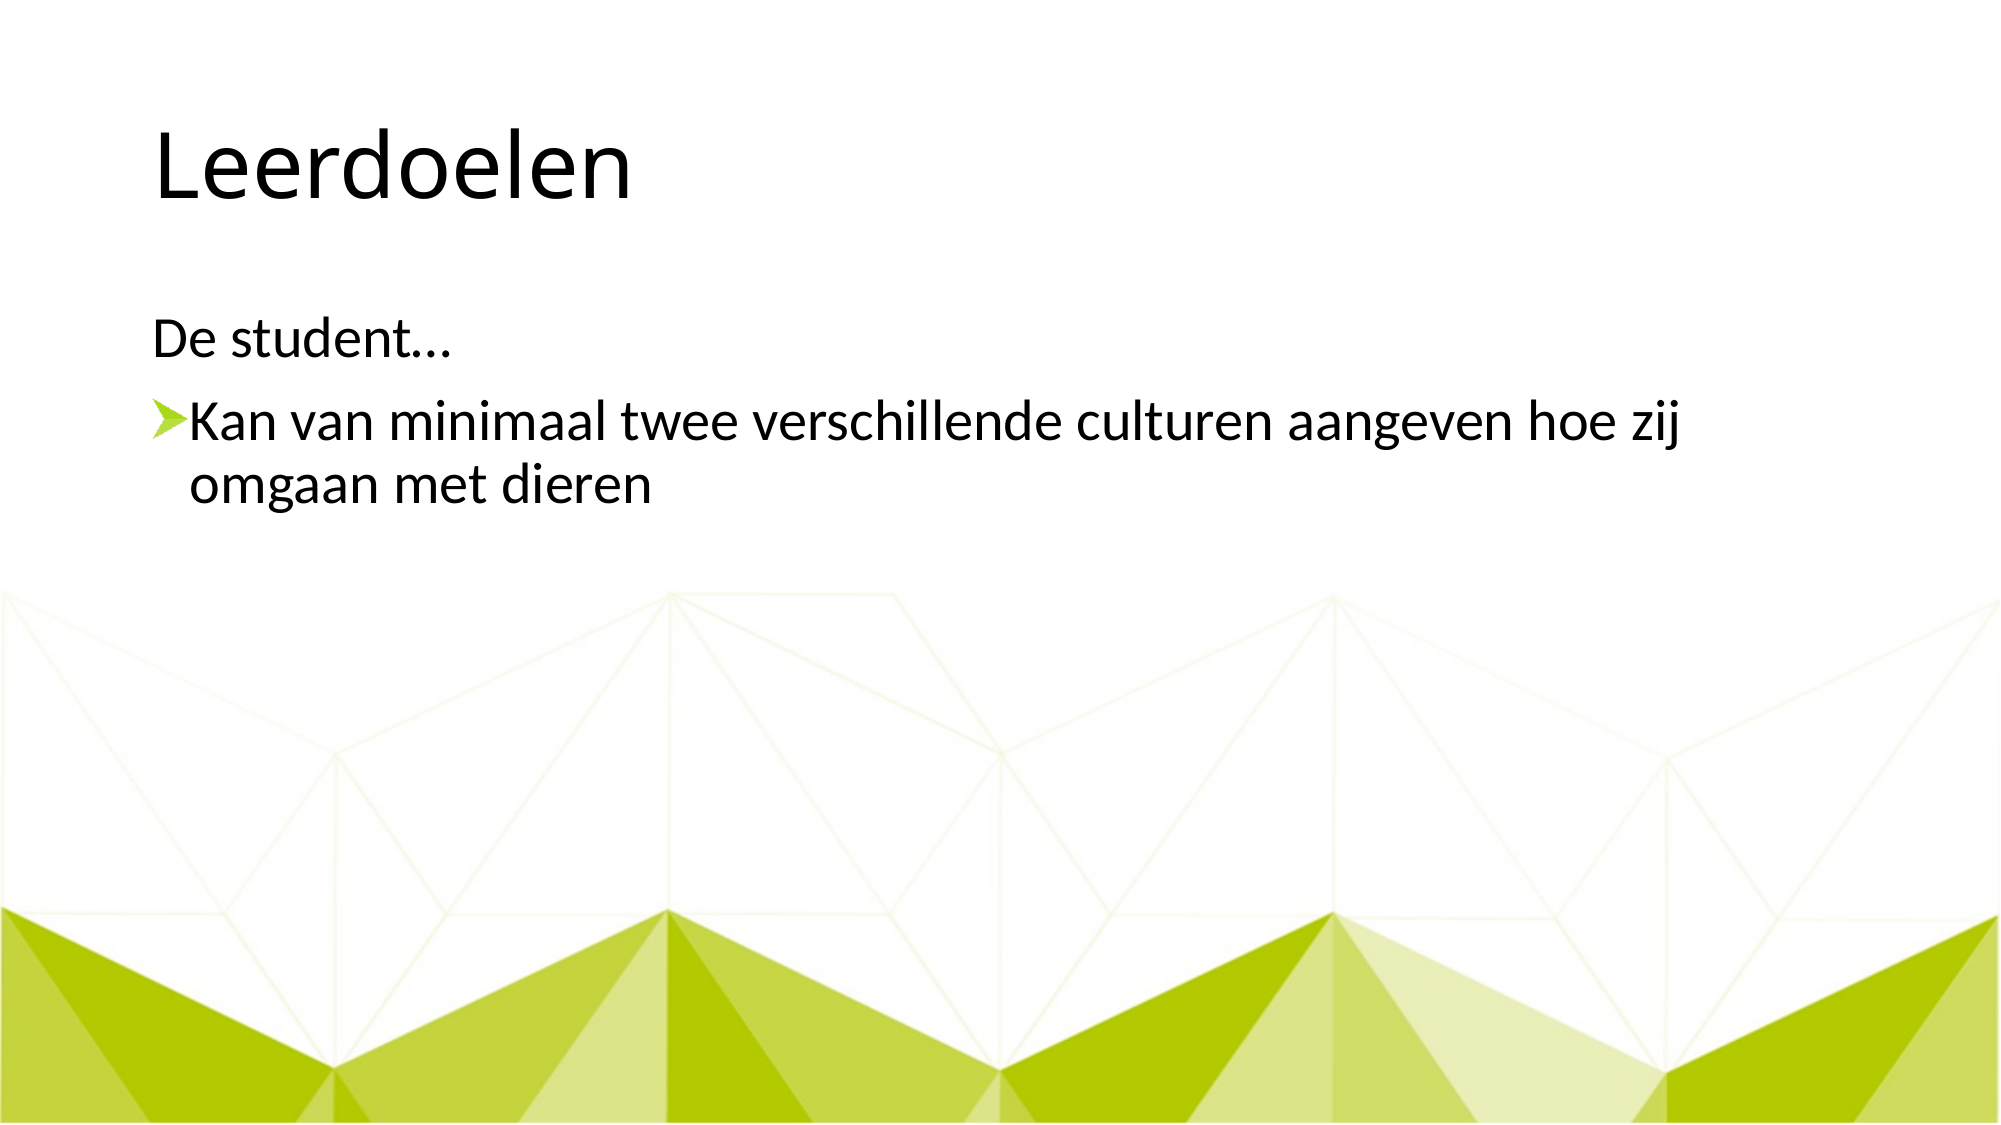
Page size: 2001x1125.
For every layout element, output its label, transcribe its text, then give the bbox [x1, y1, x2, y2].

title Leerdoelen [137, 59, 1863, 278]
list De student… Kan van minimaal twee verschillende culturen aangeven hoe zij omgaan met dieren [137, 299, 1863, 1014]
picture [0, 0, 2001, 1125]
